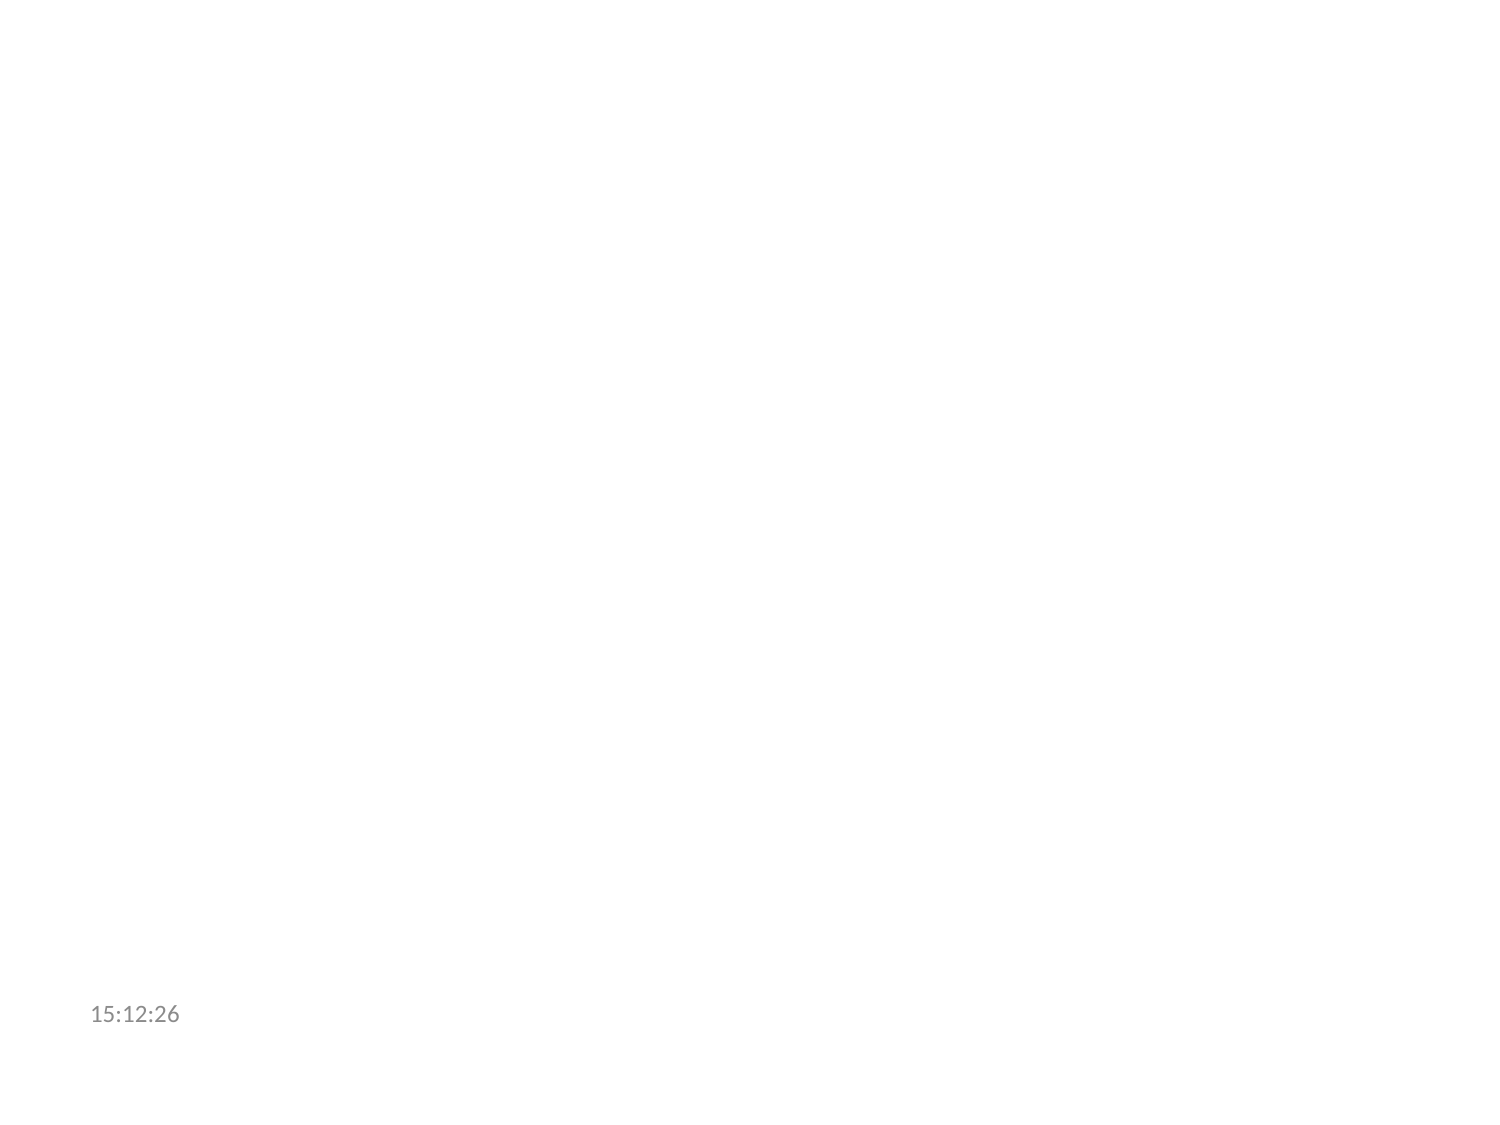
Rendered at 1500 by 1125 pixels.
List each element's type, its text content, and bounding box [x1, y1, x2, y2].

text_box 15:35:09 [75, 982, 425, 1043]
